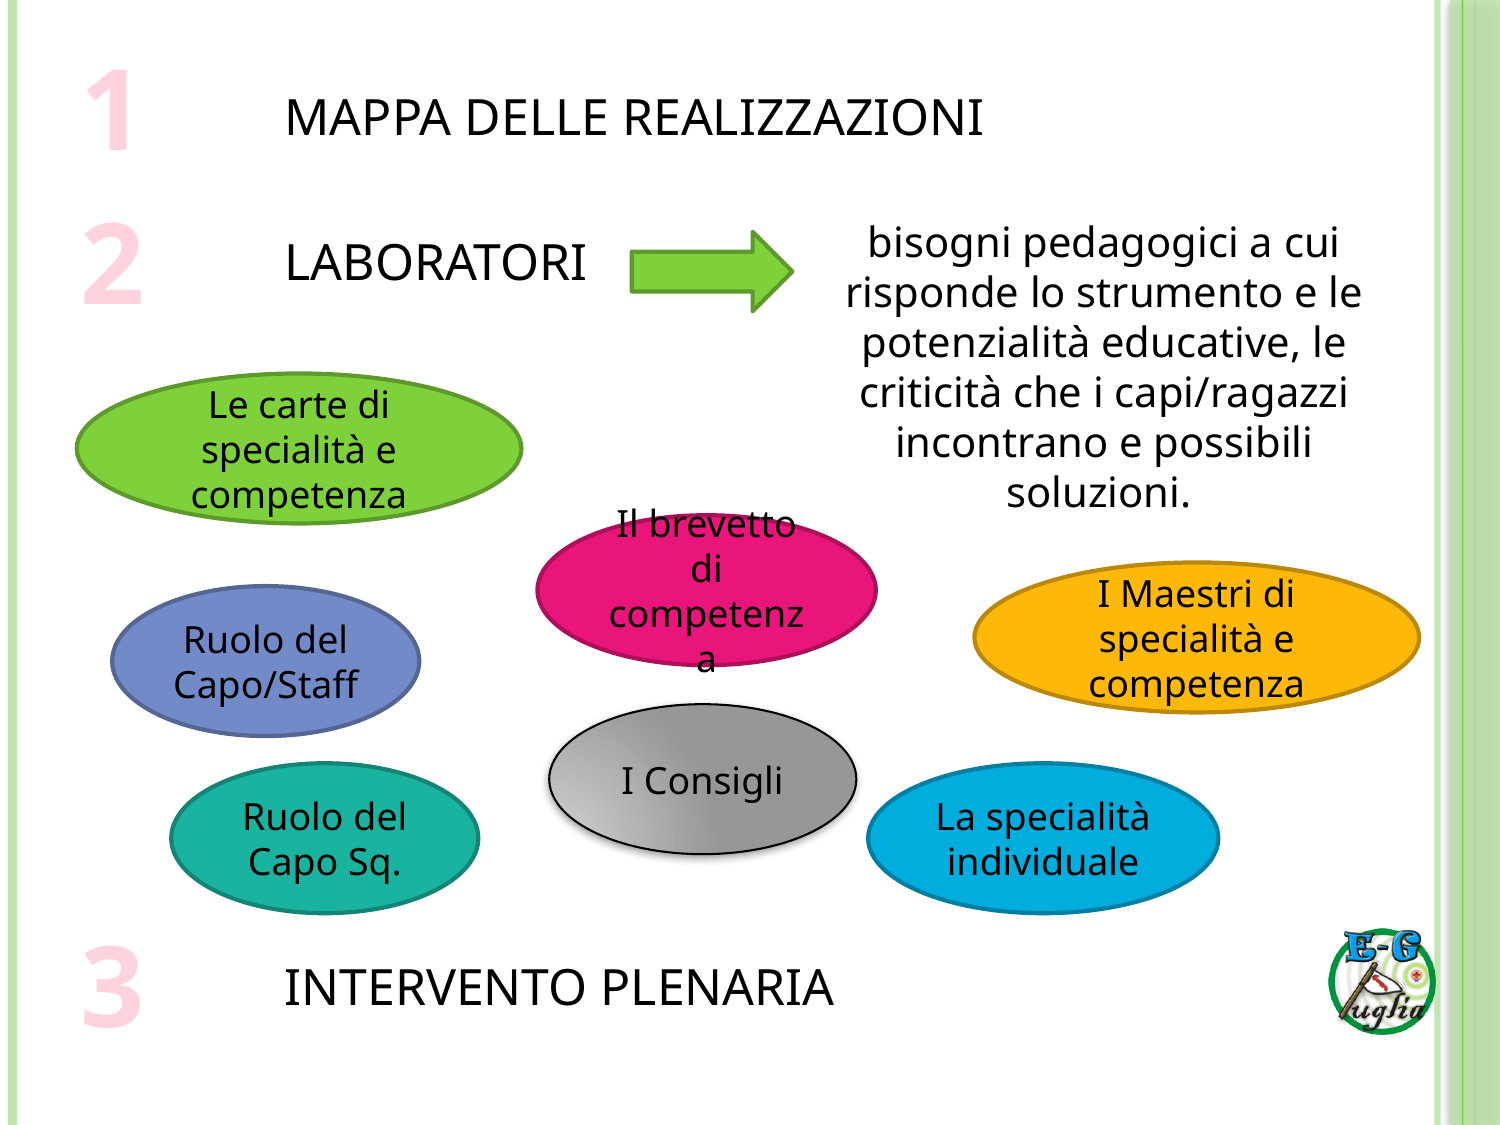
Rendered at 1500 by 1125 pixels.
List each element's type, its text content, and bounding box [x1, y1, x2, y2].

text_box [629, 229, 795, 314]
text_box I Consigli [548, 703, 858, 856]
text_box 3 [65, 907, 160, 1058]
text_box Le carte di specialità e competenza [74, 371, 524, 526]
text_box 1 [65, 30, 160, 181]
list MAPPA DELLE REALIZZAZIONI LABORATORI INTERVENTO PLENARIA [75, 78, 1300, 1035]
text_box 2 [65, 184, 160, 335]
text_box Ruolo del Capo/Staff [110, 583, 422, 739]
text_box Ruolo del Capo Sq. [169, 761, 481, 916]
text_box La specialità individuale [866, 761, 1221, 916]
text_box I Maestri di specialità e competenza [972, 560, 1422, 715]
picture [1328, 928, 1436, 1036]
text_box Il brevetto di competenza [535, 513, 878, 668]
text_box bisogni pedagogici a cui risponde lo strumento e le potenzialità educative, le criticità che i capi/ragazzi incontrano e possibili soluzioni. [809, 208, 1400, 523]
